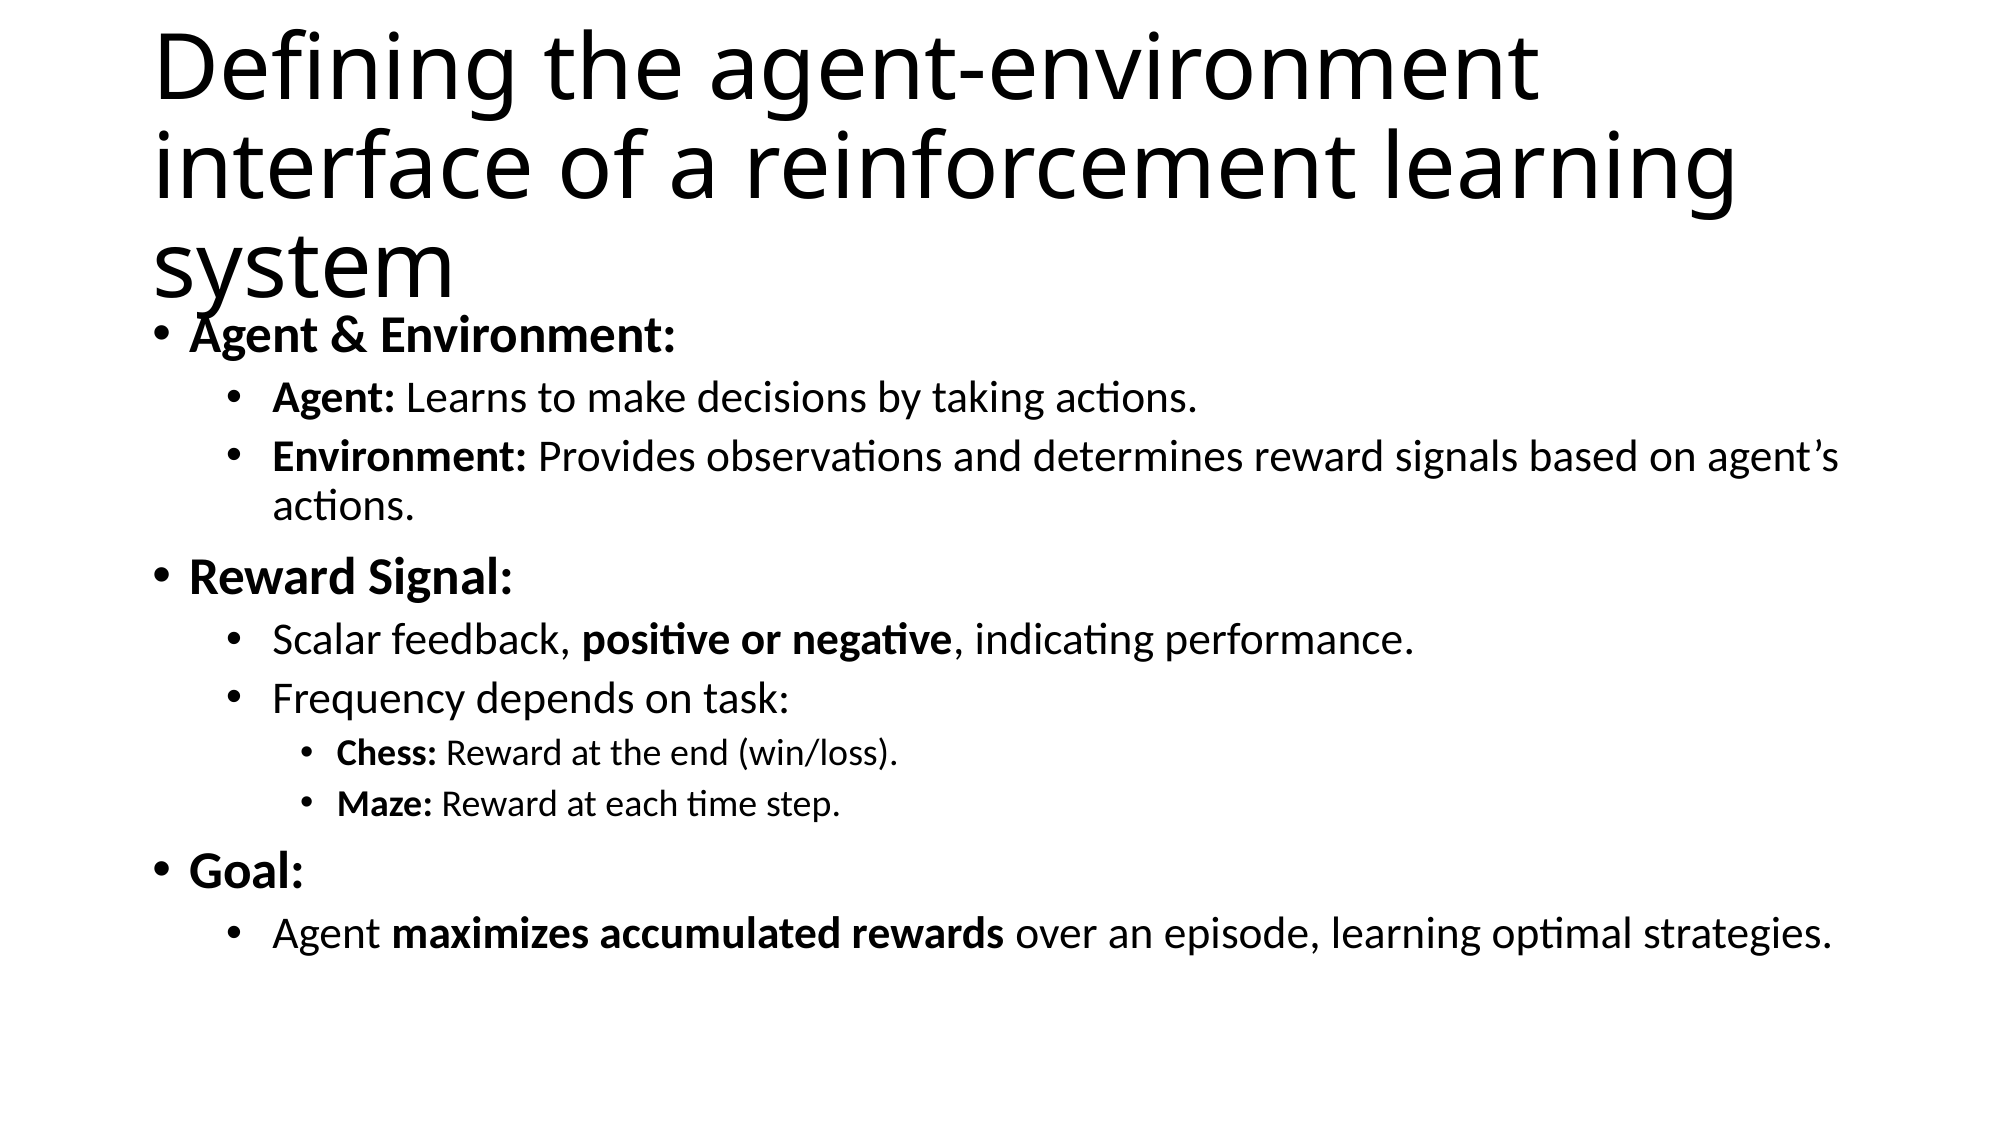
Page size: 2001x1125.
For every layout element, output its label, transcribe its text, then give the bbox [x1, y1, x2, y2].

list Agent & Environment: Agent: Learns to make decisions by taking actions. Environment: Provides observations and determines reward signals based on agent’s actions. Reward Signal: Scalar feedback, positive or negative, indicating performance. Frequency depends on task: Chess: Reward at the end (win/loss). Maze: Reward at each time step. Goal: Agent maximizes accumulated rewards over an episode, learning optimal strategies. [137, 299, 1863, 1014]
title Defining the agent-environment interface of a reinforcement learning system [137, 59, 1863, 278]
